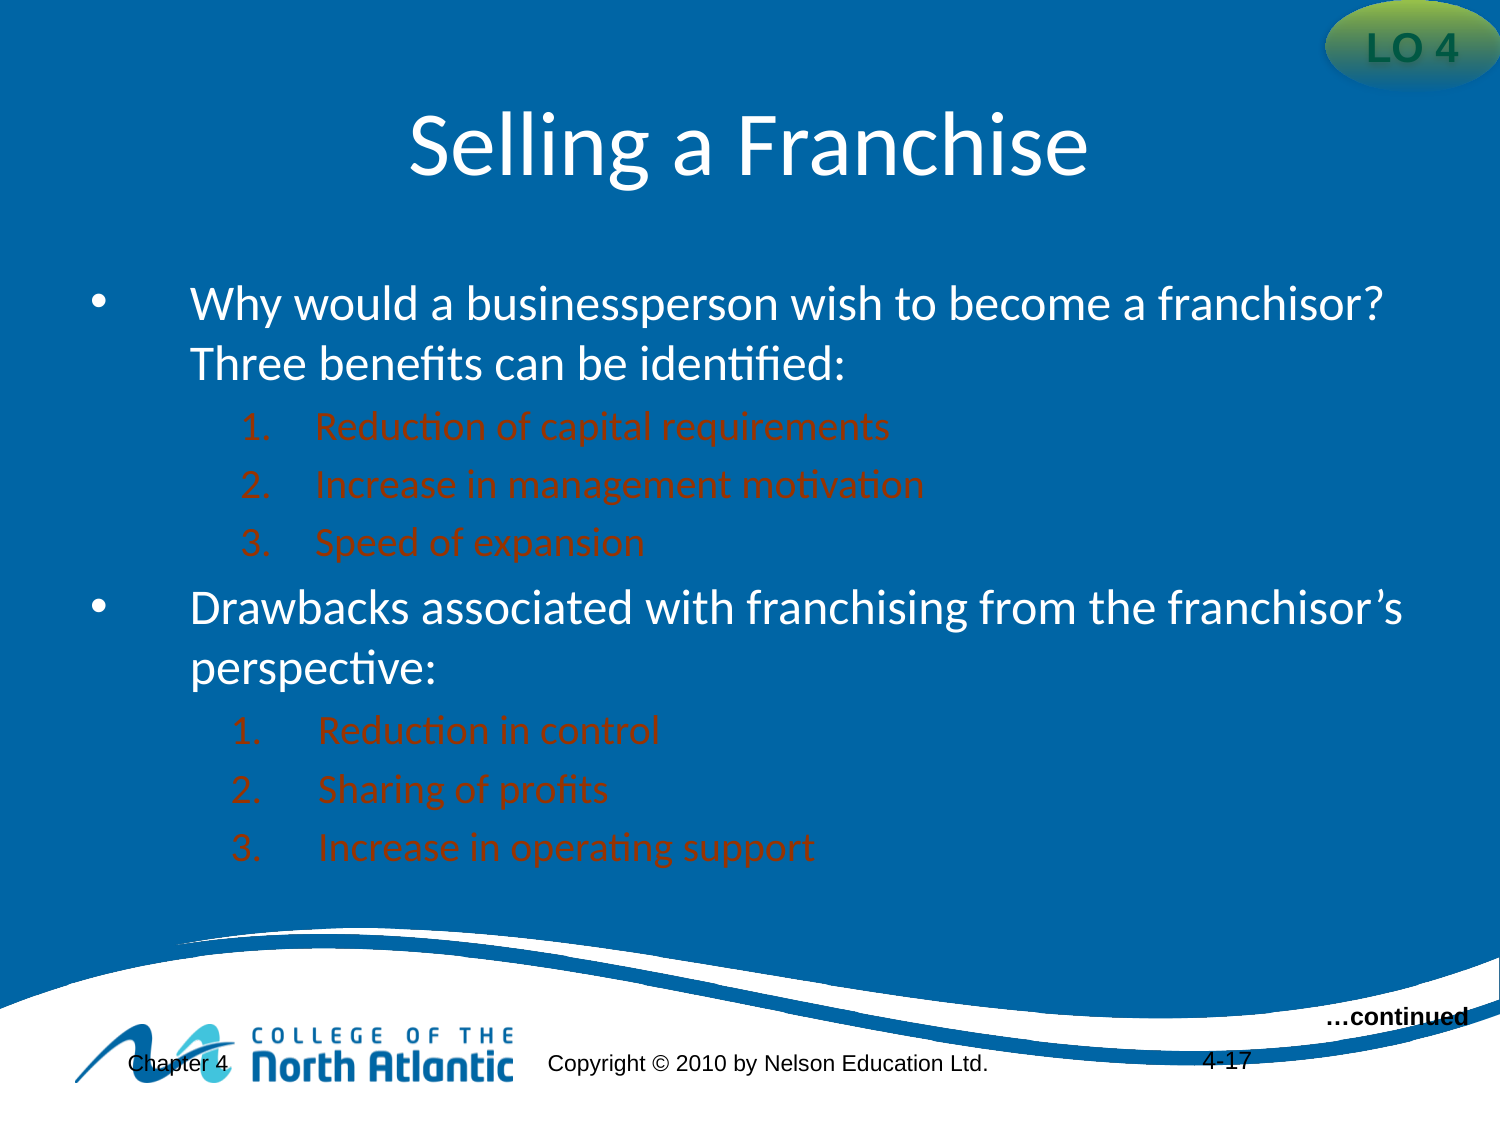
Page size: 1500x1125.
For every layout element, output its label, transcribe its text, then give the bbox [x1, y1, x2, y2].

slide_number 4-17 [1187, 1037, 1500, 1113]
picture [0, 928, 1500, 1125]
list Why would a businessperson wish to become a franchisor? Three benefits can be identified: Reduction of capital requirements Increase in management motivation Speed of expansion Drawbacks associated with franchising from the franchisor’s perspective: Reduction in control Sharing of profits Increase in operating support [75, 262, 1425, 900]
title Selling a Franchise [75, 45, 1425, 233]
text_box …continued [1325, 999, 1470, 1030]
text_box LO 4 [1325, 0, 1500, 92]
